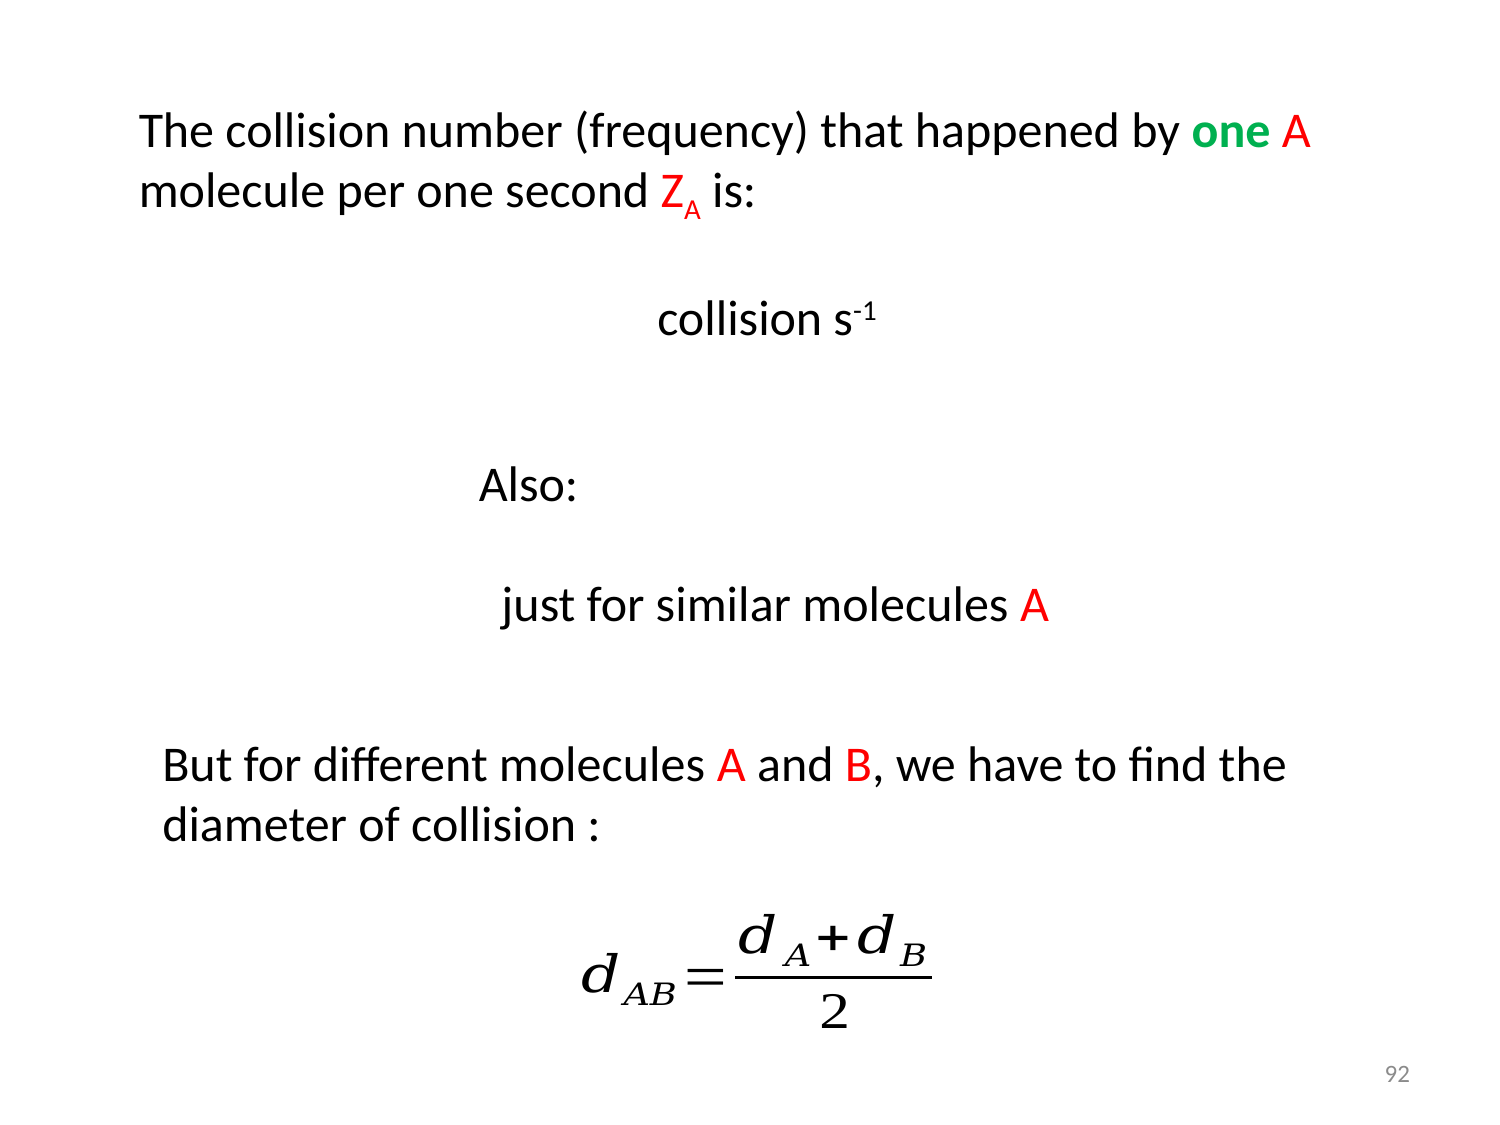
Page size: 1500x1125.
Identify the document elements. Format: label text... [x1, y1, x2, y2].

slide_number 92 [1074, 1042, 1425, 1103]
